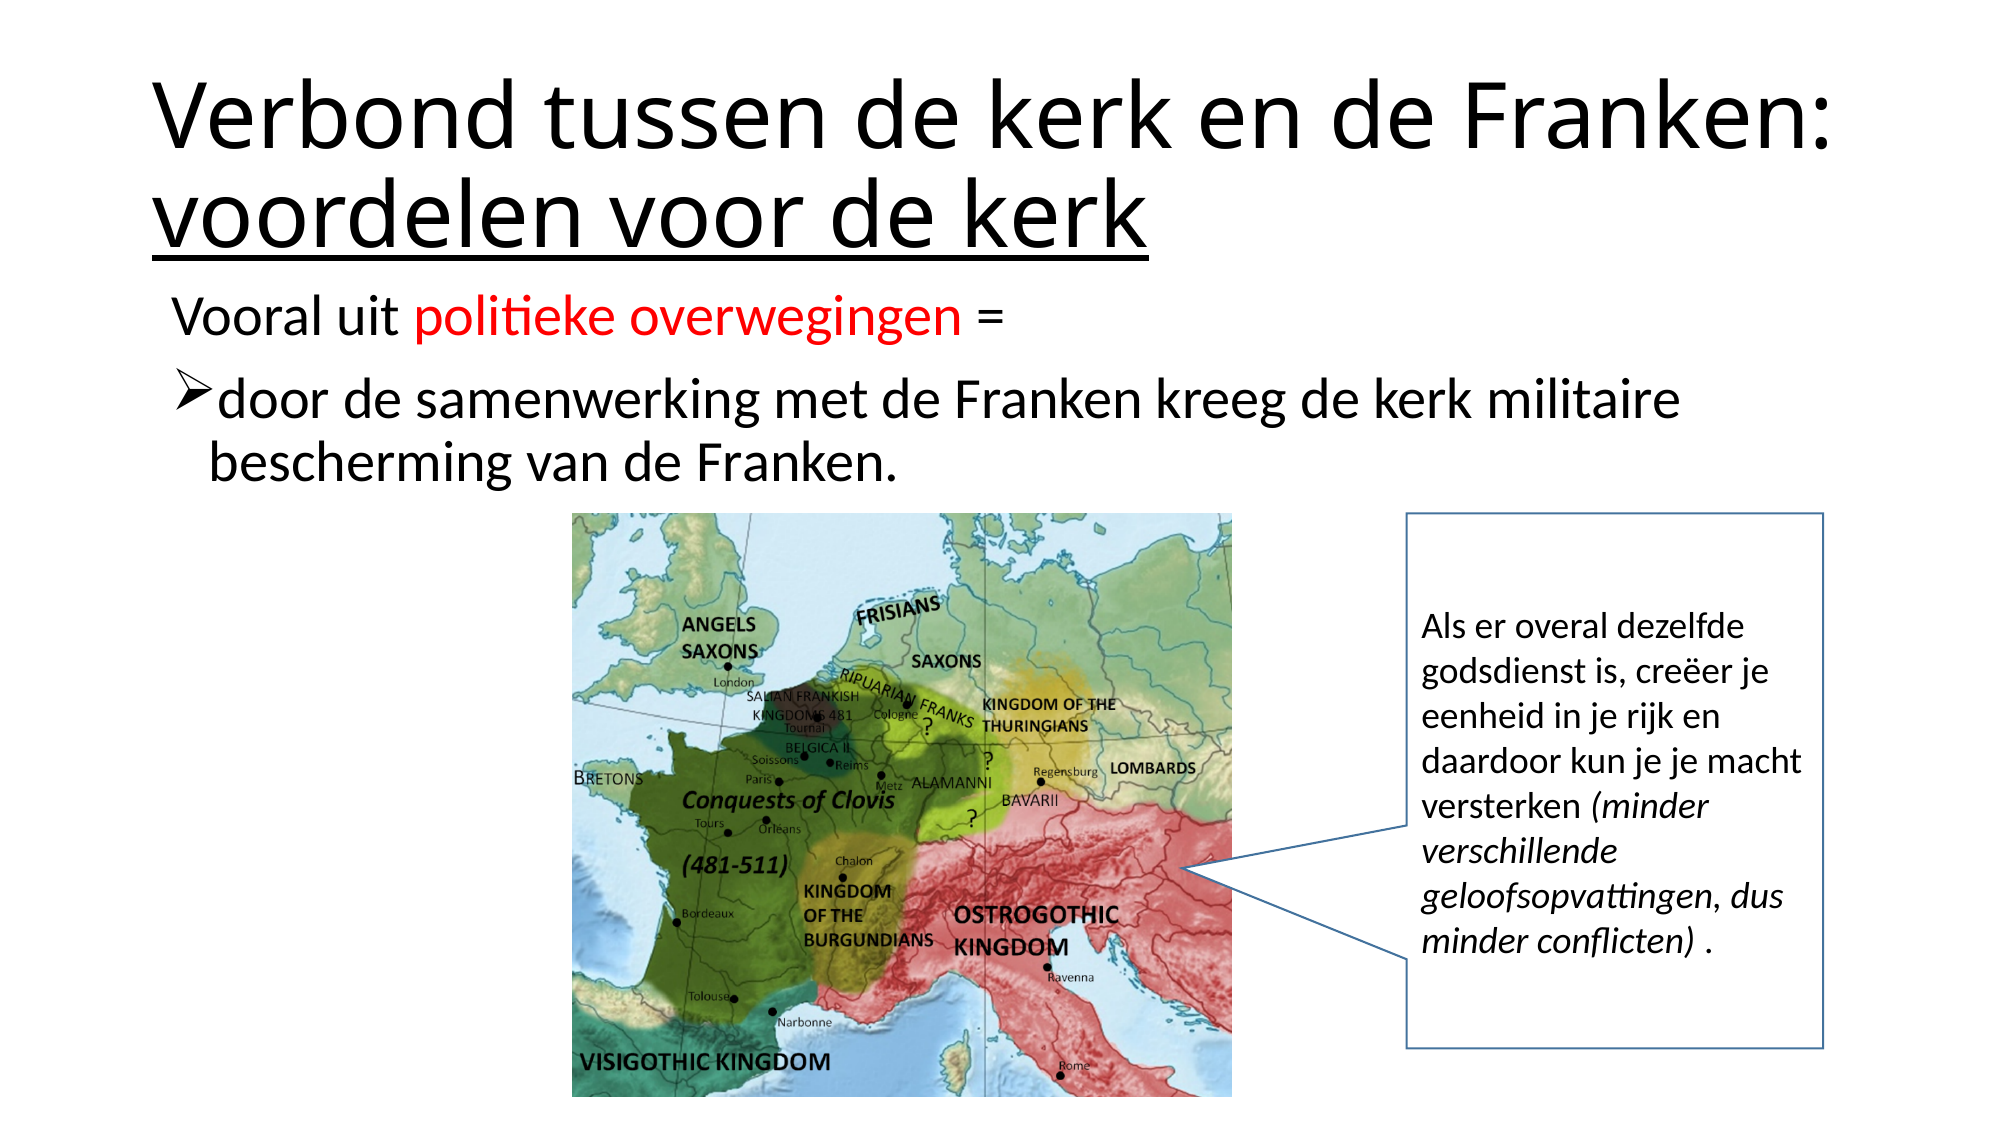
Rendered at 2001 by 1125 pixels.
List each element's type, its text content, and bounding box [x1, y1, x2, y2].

list Vooral uit politieke overwegingen = door de samenwerking met de Franken kreeg de kerk militaire bescherming van de Franken. [156, 277, 1882, 1040]
picture [572, 513, 1232, 1097]
title Verbond tussen de kerk en de Franken: voordelen voor de kerk [137, 59, 1863, 278]
text_box Als er overal dezelfde godsdienst is, creëer je eenheid in je rijk en daardoor kun je je macht versterken (minder verschillende geloofsopvattingen, dus minder conflicten) . [1232, 512, 1825, 1050]
